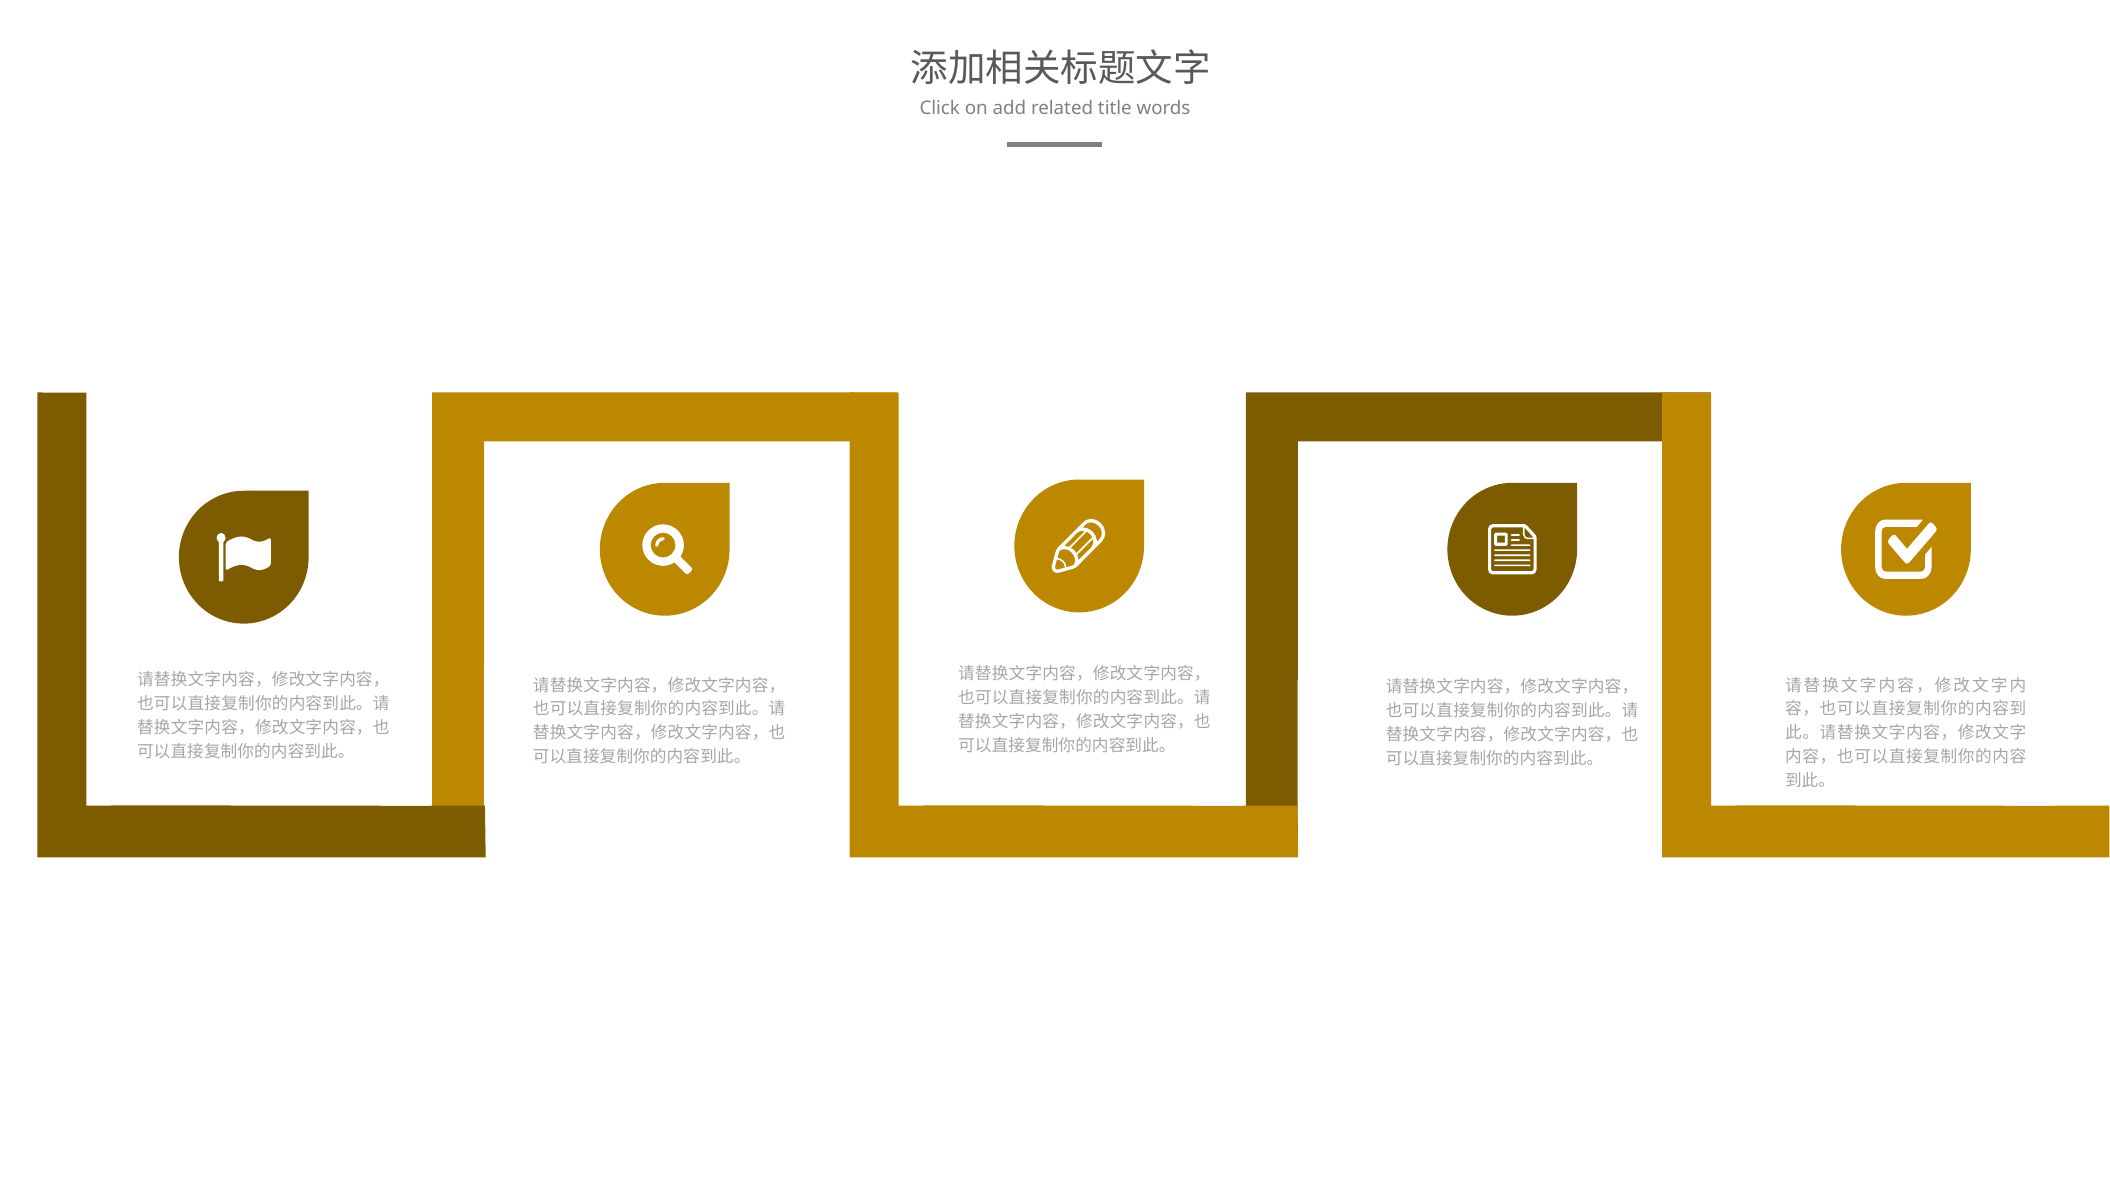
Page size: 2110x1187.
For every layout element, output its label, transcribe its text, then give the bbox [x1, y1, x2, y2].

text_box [1487, 524, 1537, 575]
text_box Click on add related title words [877, 89, 1232, 124]
text_box 添加相关标题文字 [877, 37, 1245, 95]
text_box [37, 392, 2110, 858]
